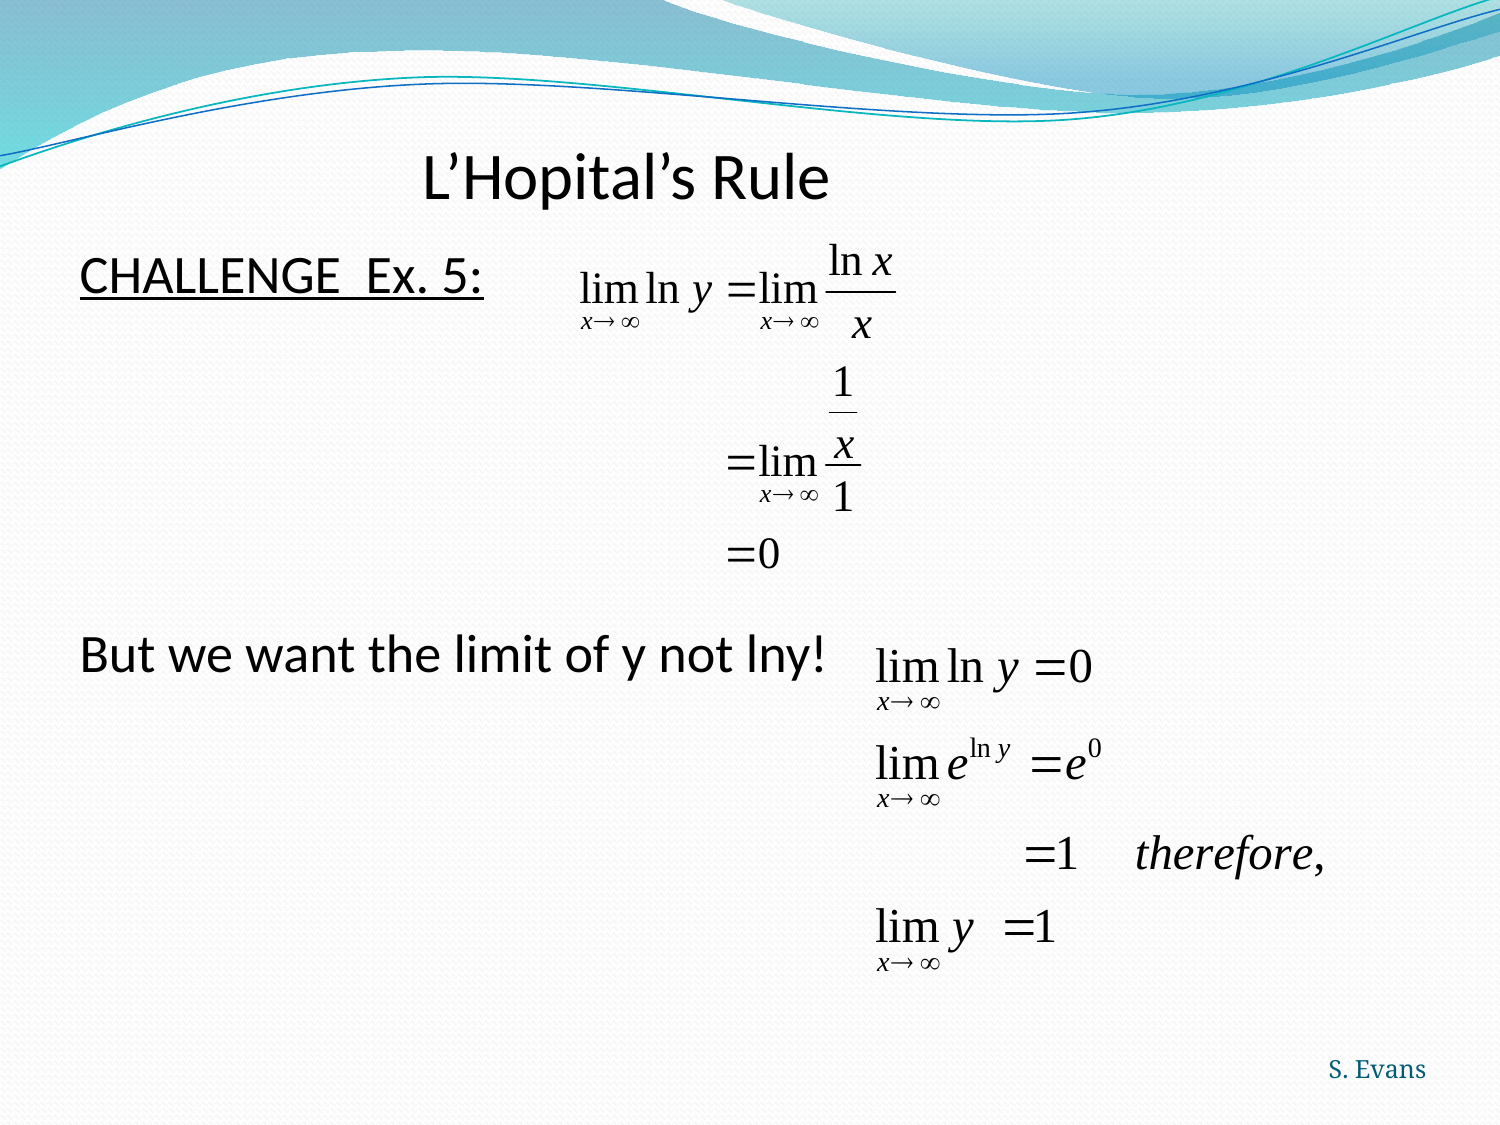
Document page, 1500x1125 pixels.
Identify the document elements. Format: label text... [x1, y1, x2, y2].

footer S. Evans [1328, 1023, 1441, 1084]
text_box L’Hopital’s Rule [407, 125, 928, 221]
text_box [867, 633, 1333, 984]
list CHALLENGE Ex. 5: But we want the limit of y not lny! [64, 231, 1425, 1038]
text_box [572, 231, 904, 646]
